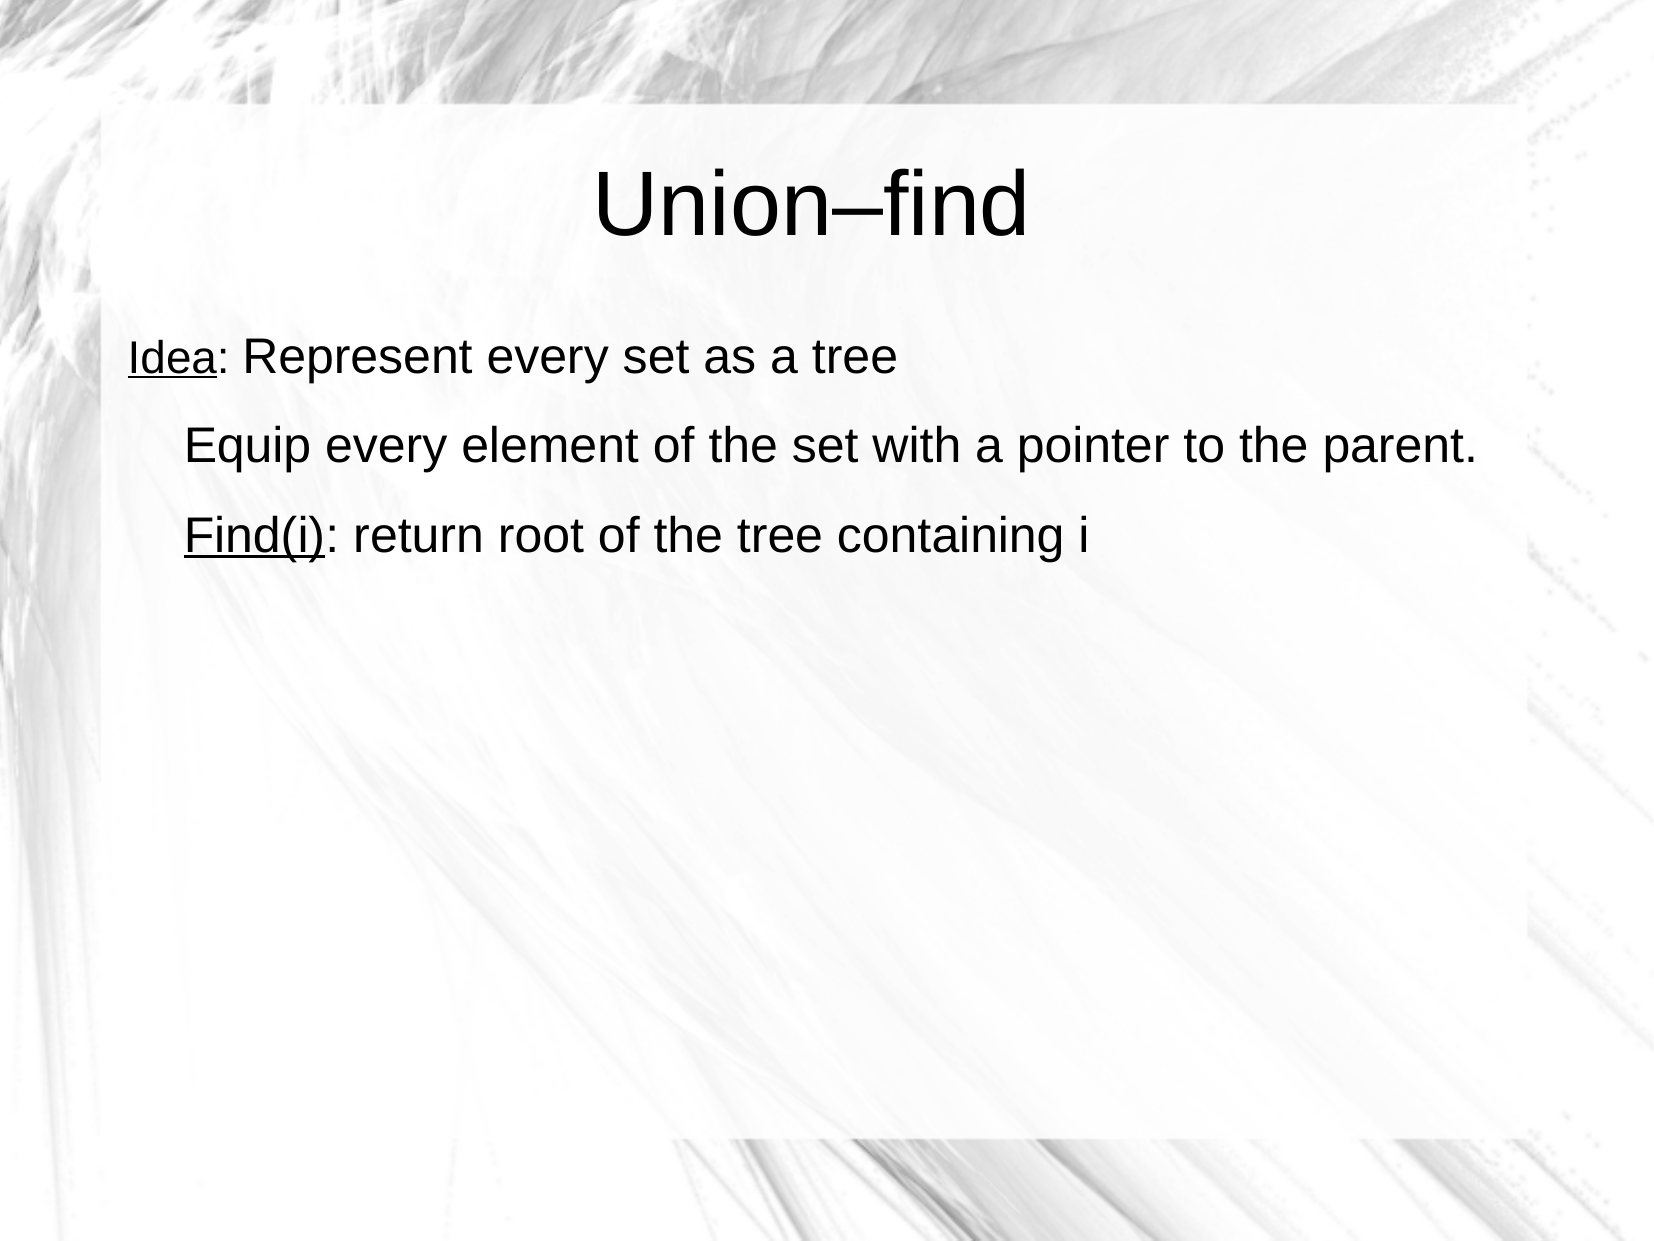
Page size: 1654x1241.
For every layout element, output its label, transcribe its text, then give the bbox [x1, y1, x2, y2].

picture [0, 0, 1654, 1241]
title Union–find [118, 93, 1506, 299]
list Idea: Represent every set as a tree Equip every element of the set with a pointer to the parent. Find(i): return root of the tree containing i [118, 319, 1571, 1109]
